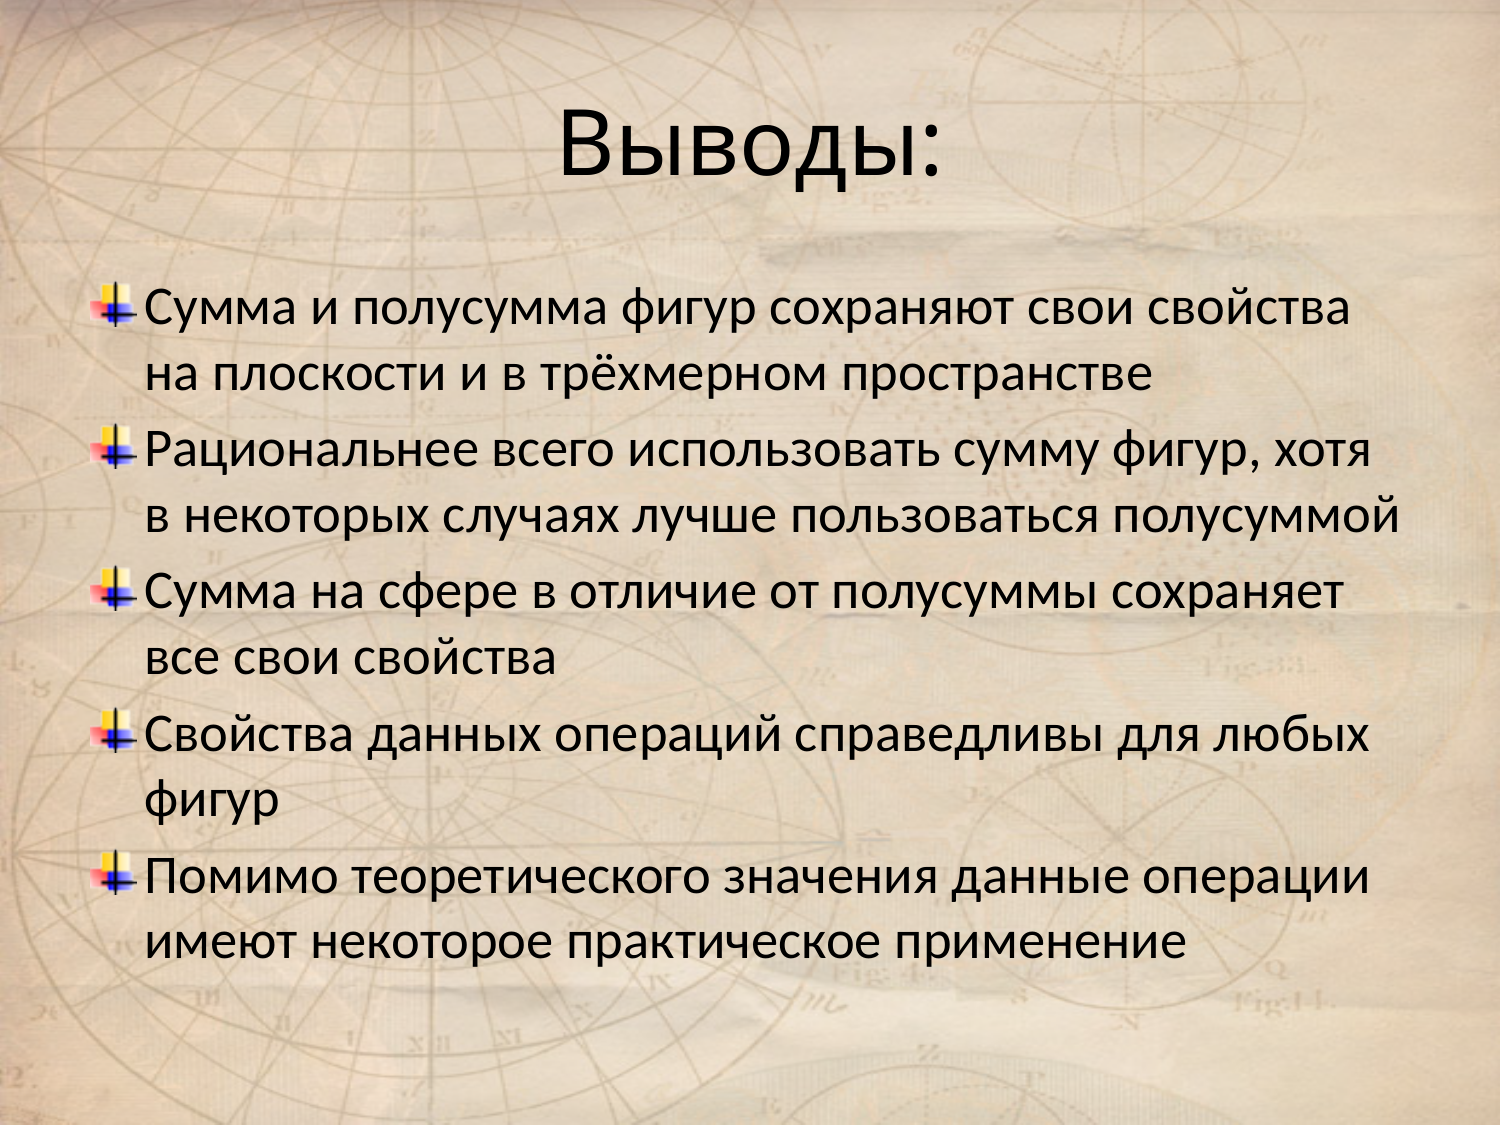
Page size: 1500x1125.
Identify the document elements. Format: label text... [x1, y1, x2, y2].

picture [90, 421, 137, 469]
title Выводы: [75, 45, 1425, 233]
picture [90, 847, 137, 895]
picture [90, 563, 137, 611]
picture [90, 705, 137, 753]
picture [90, 279, 137, 327]
list Сумма и полусумма фигур сохраняют свои свойства на плоскости и в трёхмерном пространстве Рациональнее всего использовать сумму фигур, хотя в некоторых случаях лучше пользоваться полусуммой Сумма на сфере в отличие от полусуммы сохраняет все свои свойства Свойства данных операций справедливы для любых фигур Помимо теоретического значения данные операции имеют некоторое практическое применение [75, 262, 1425, 1005]
